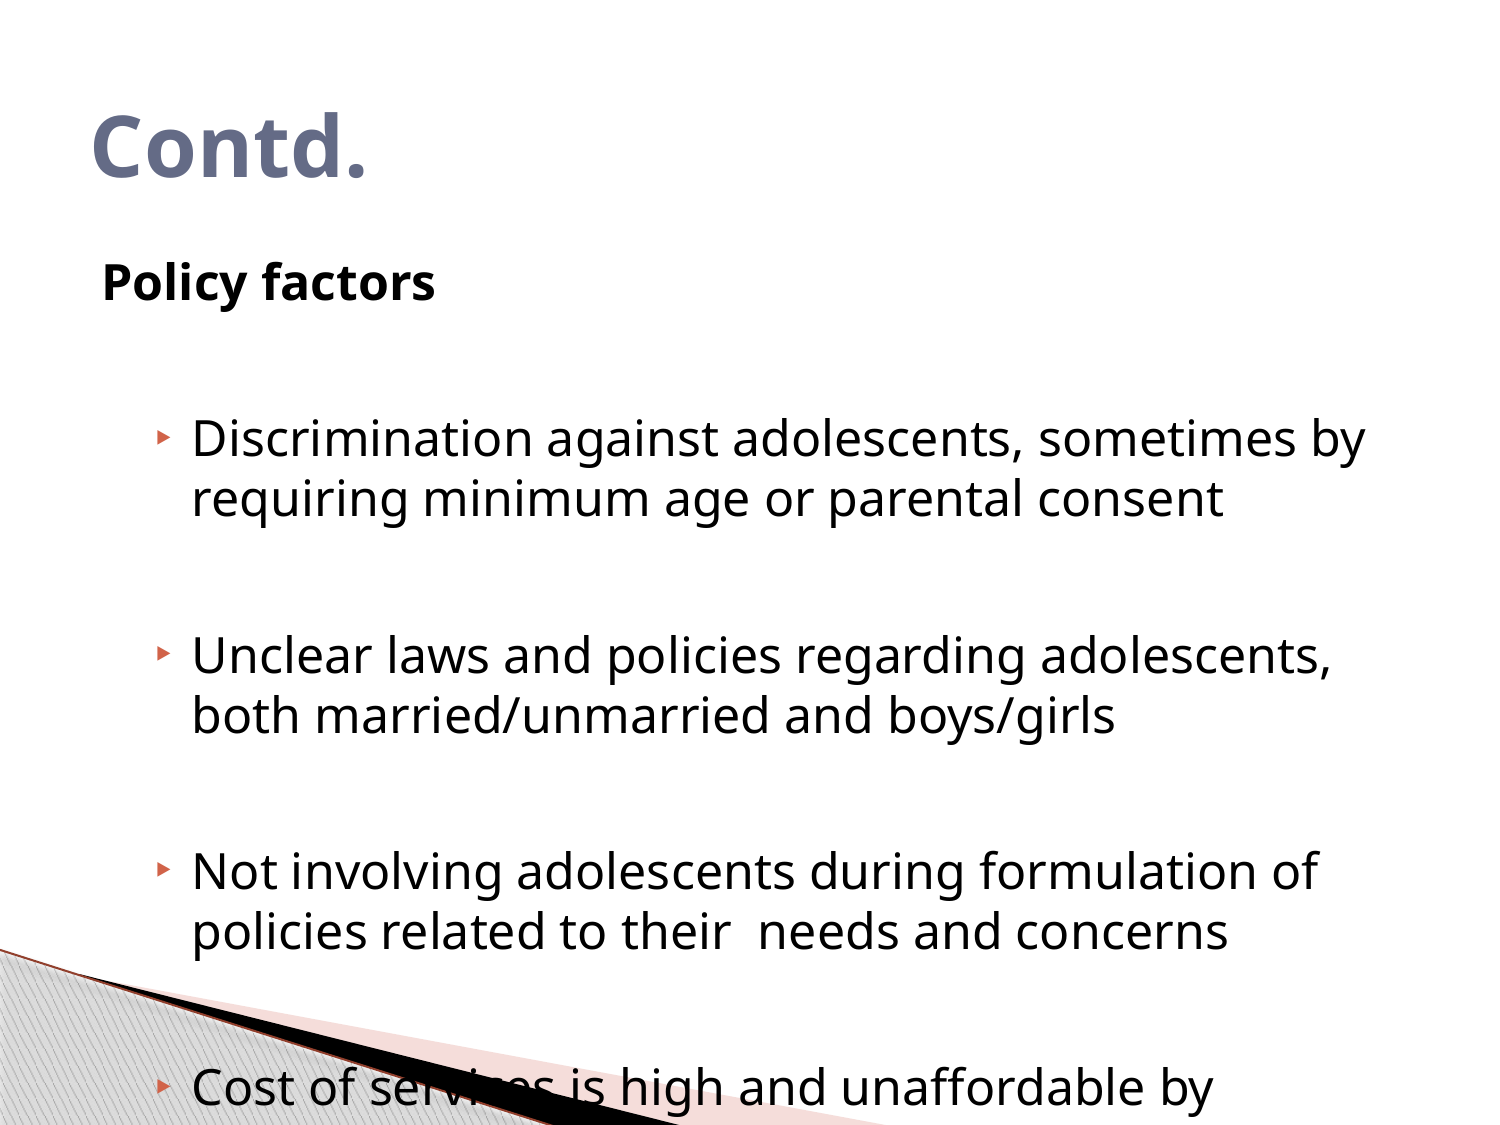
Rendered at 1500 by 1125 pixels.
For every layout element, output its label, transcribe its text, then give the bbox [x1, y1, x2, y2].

title Contd. [75, 50, 1425, 238]
list Policy factors Discrimination against adolescents, sometimes by requiring minimum age or parental consent Unclear laws and policies regarding adolescents, both married/unmarried and boys/girls Not involving adolescents during formulation of policies related to their needs and concerns Cost of services is high and unaffordable by adolescents [74, 242, 1426, 1125]
